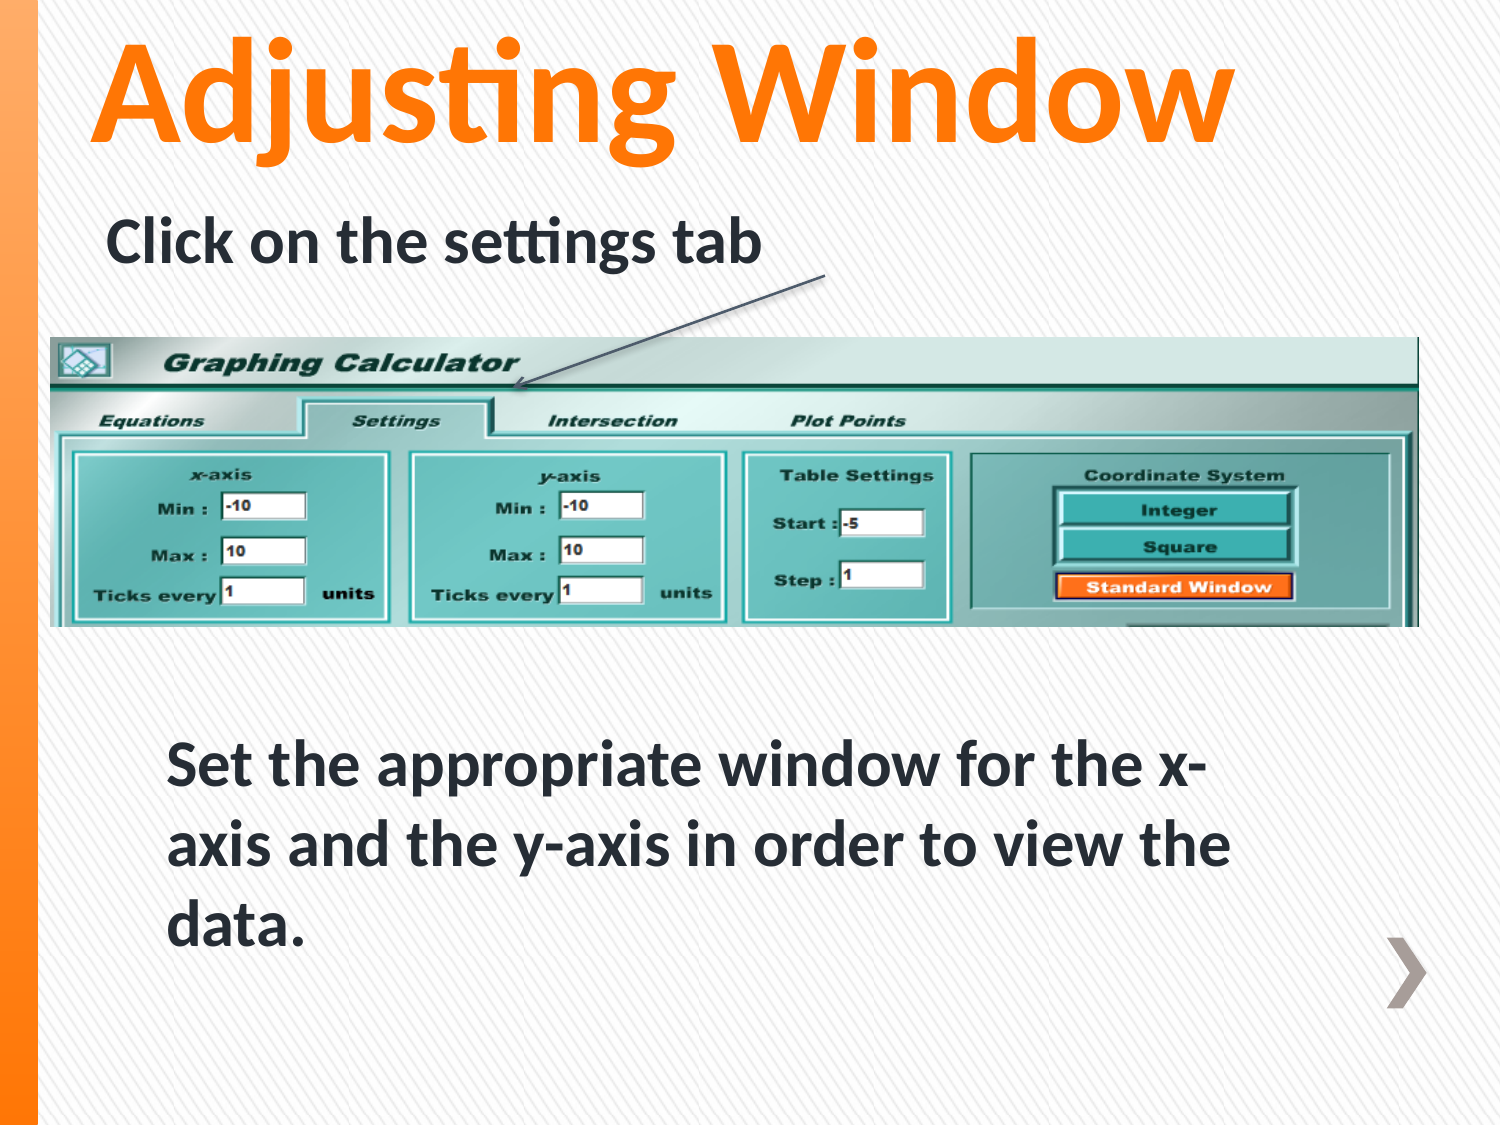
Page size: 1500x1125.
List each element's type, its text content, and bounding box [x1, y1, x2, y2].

text_box Click on the settings tab [91, 189, 780, 285]
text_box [512, 275, 826, 388]
title Adjusting Window [75, 37, 1425, 180]
picture [49, 337, 1419, 627]
text_box Set the appropriate window for the x-axis and the y-axis in order to view the data. [151, 712, 1275, 968]
